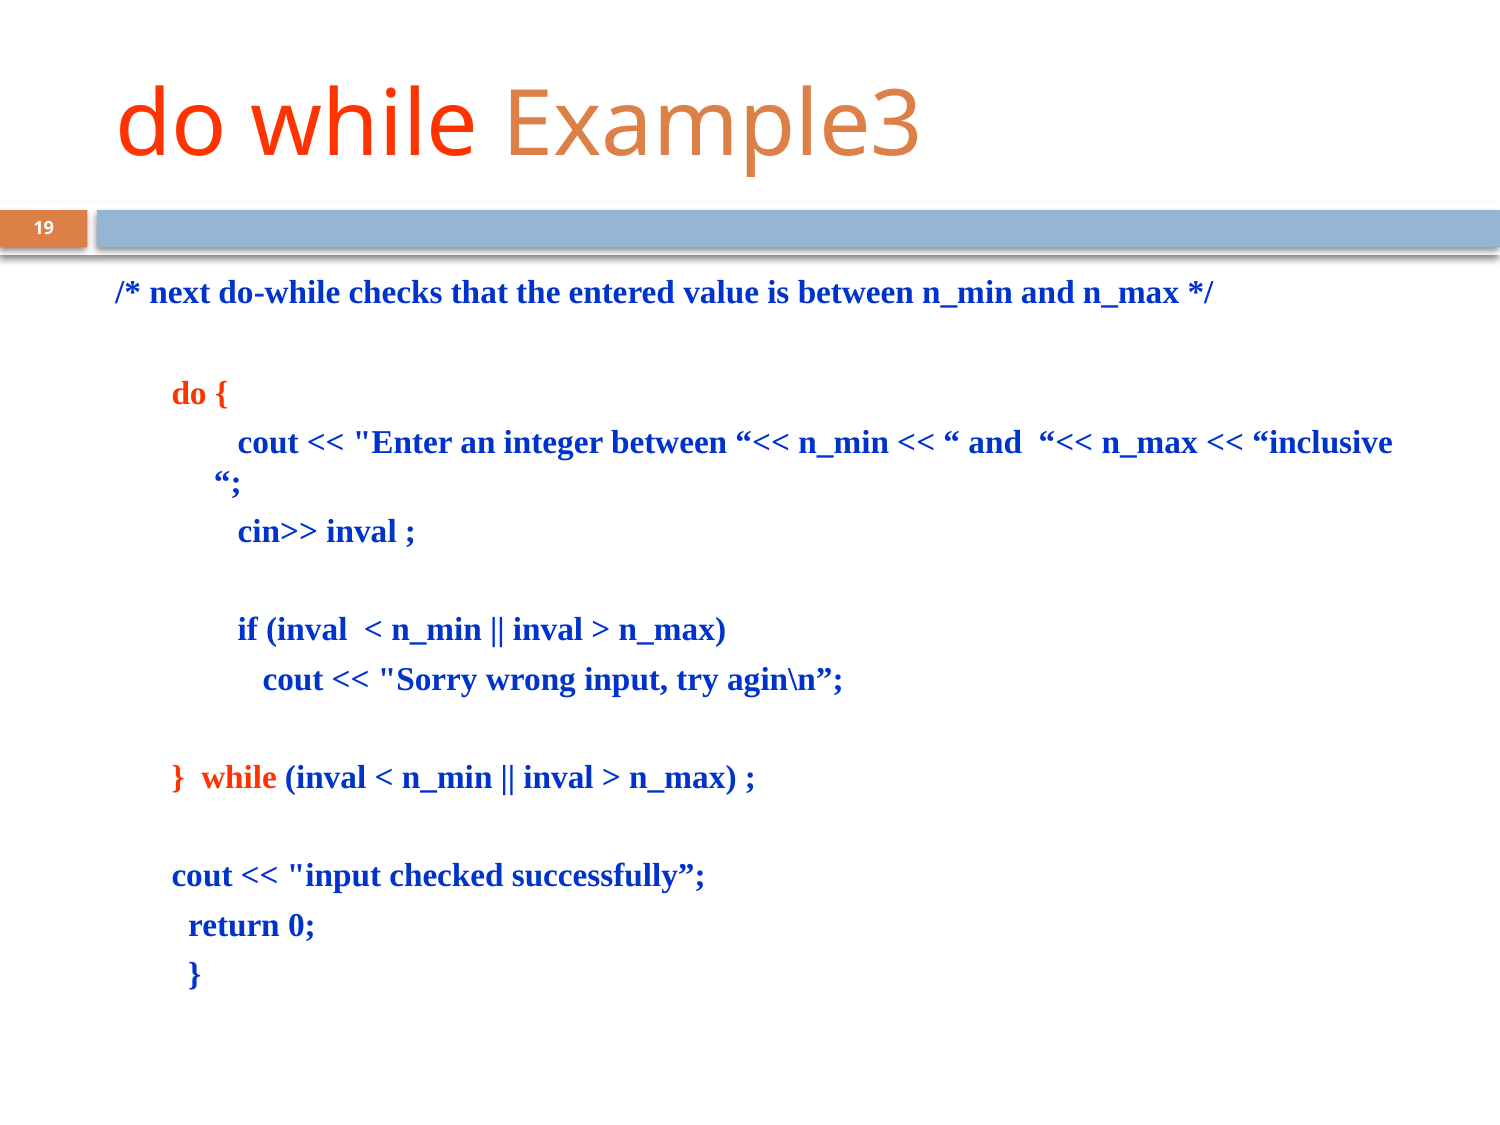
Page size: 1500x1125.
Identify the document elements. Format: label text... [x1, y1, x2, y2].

slide_number 19 [0, 208, 88, 249]
title do while Example3 [100, 37, 1438, 200]
list /* next do-while checks that the entered value is between n_min and n_max */ do { cout << "Enter an integer between “<< n_min << “ and “<< n_max << “inclusive “; cin>> inval ; if (inval < n_min || inval > n_max) cout << "Sorry wrong input, try agin\n”; } while (inval < n_min || inval > n_max) ; cout << "input checked successfully”; return 0; } [100, 262, 1438, 1000]
